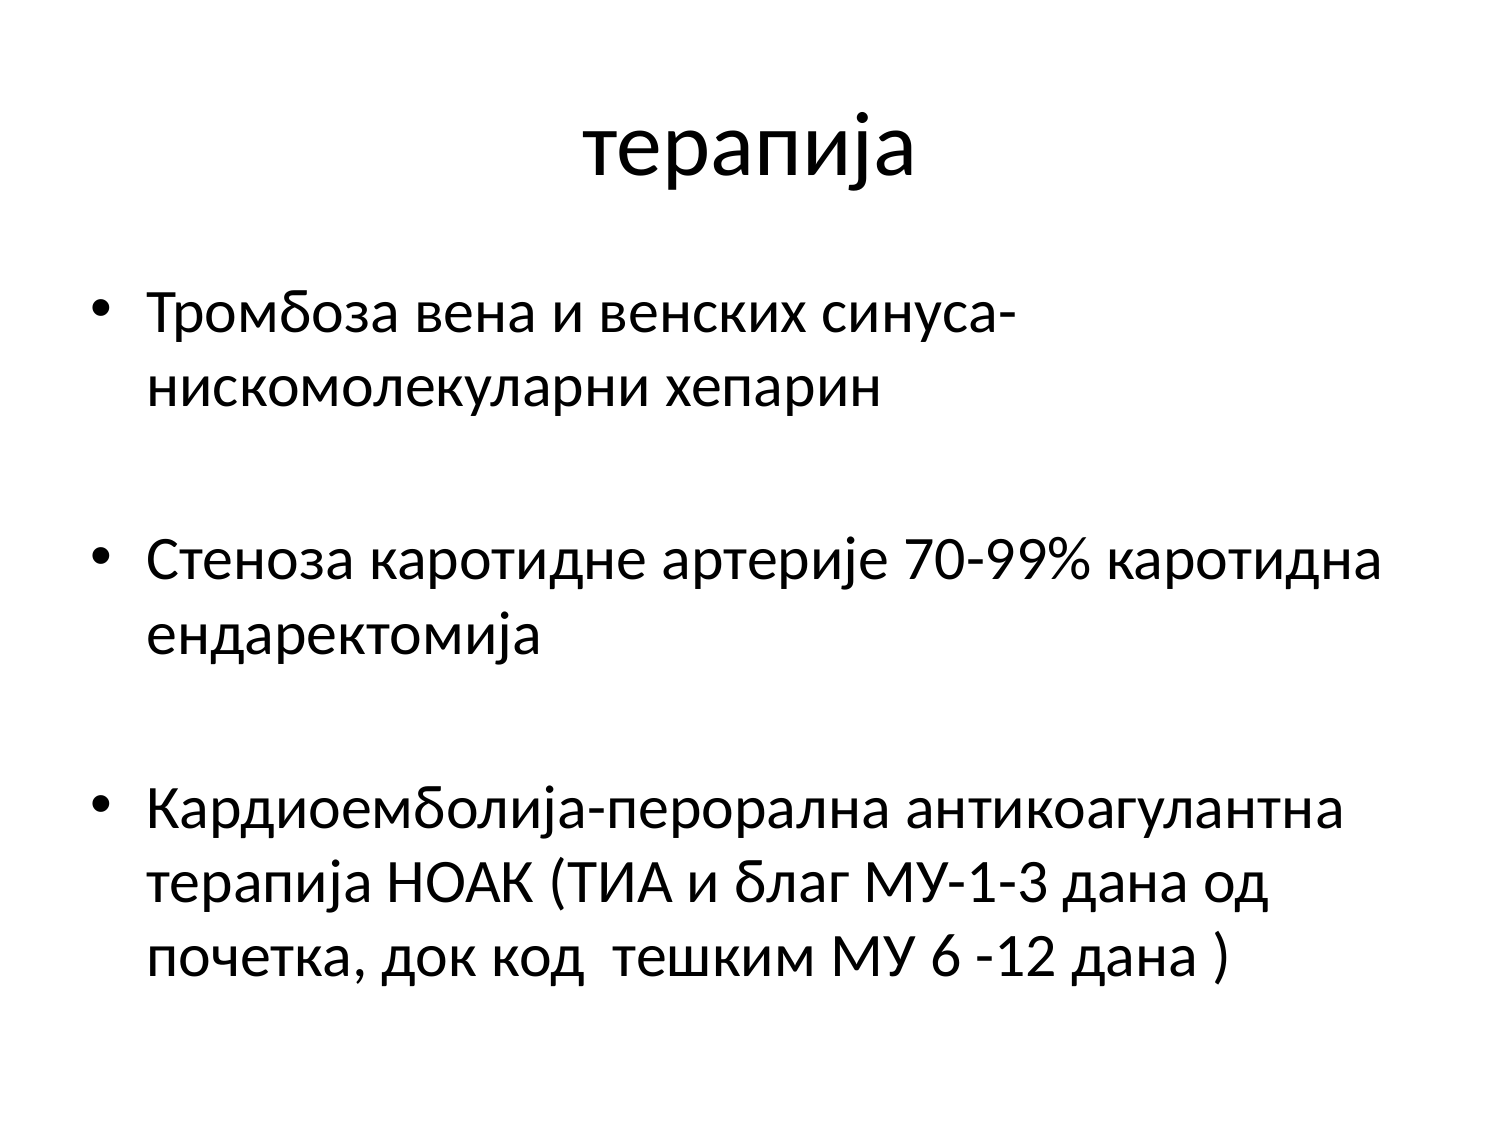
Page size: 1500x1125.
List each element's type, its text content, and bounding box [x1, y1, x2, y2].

list Тромбоза вена и венских синуса-нискомолекуларни хепарин Стеноза каротидне артерије 70-99% каротидна ендаректомија Кардиоемболија-перорална антикоагулантна терапија НОАК (ТИА и благ МУ-1-3 дана од почетка, док код тешким МУ 6 -12 дана ) [75, 262, 1425, 1005]
title терапија [75, 45, 1425, 233]
